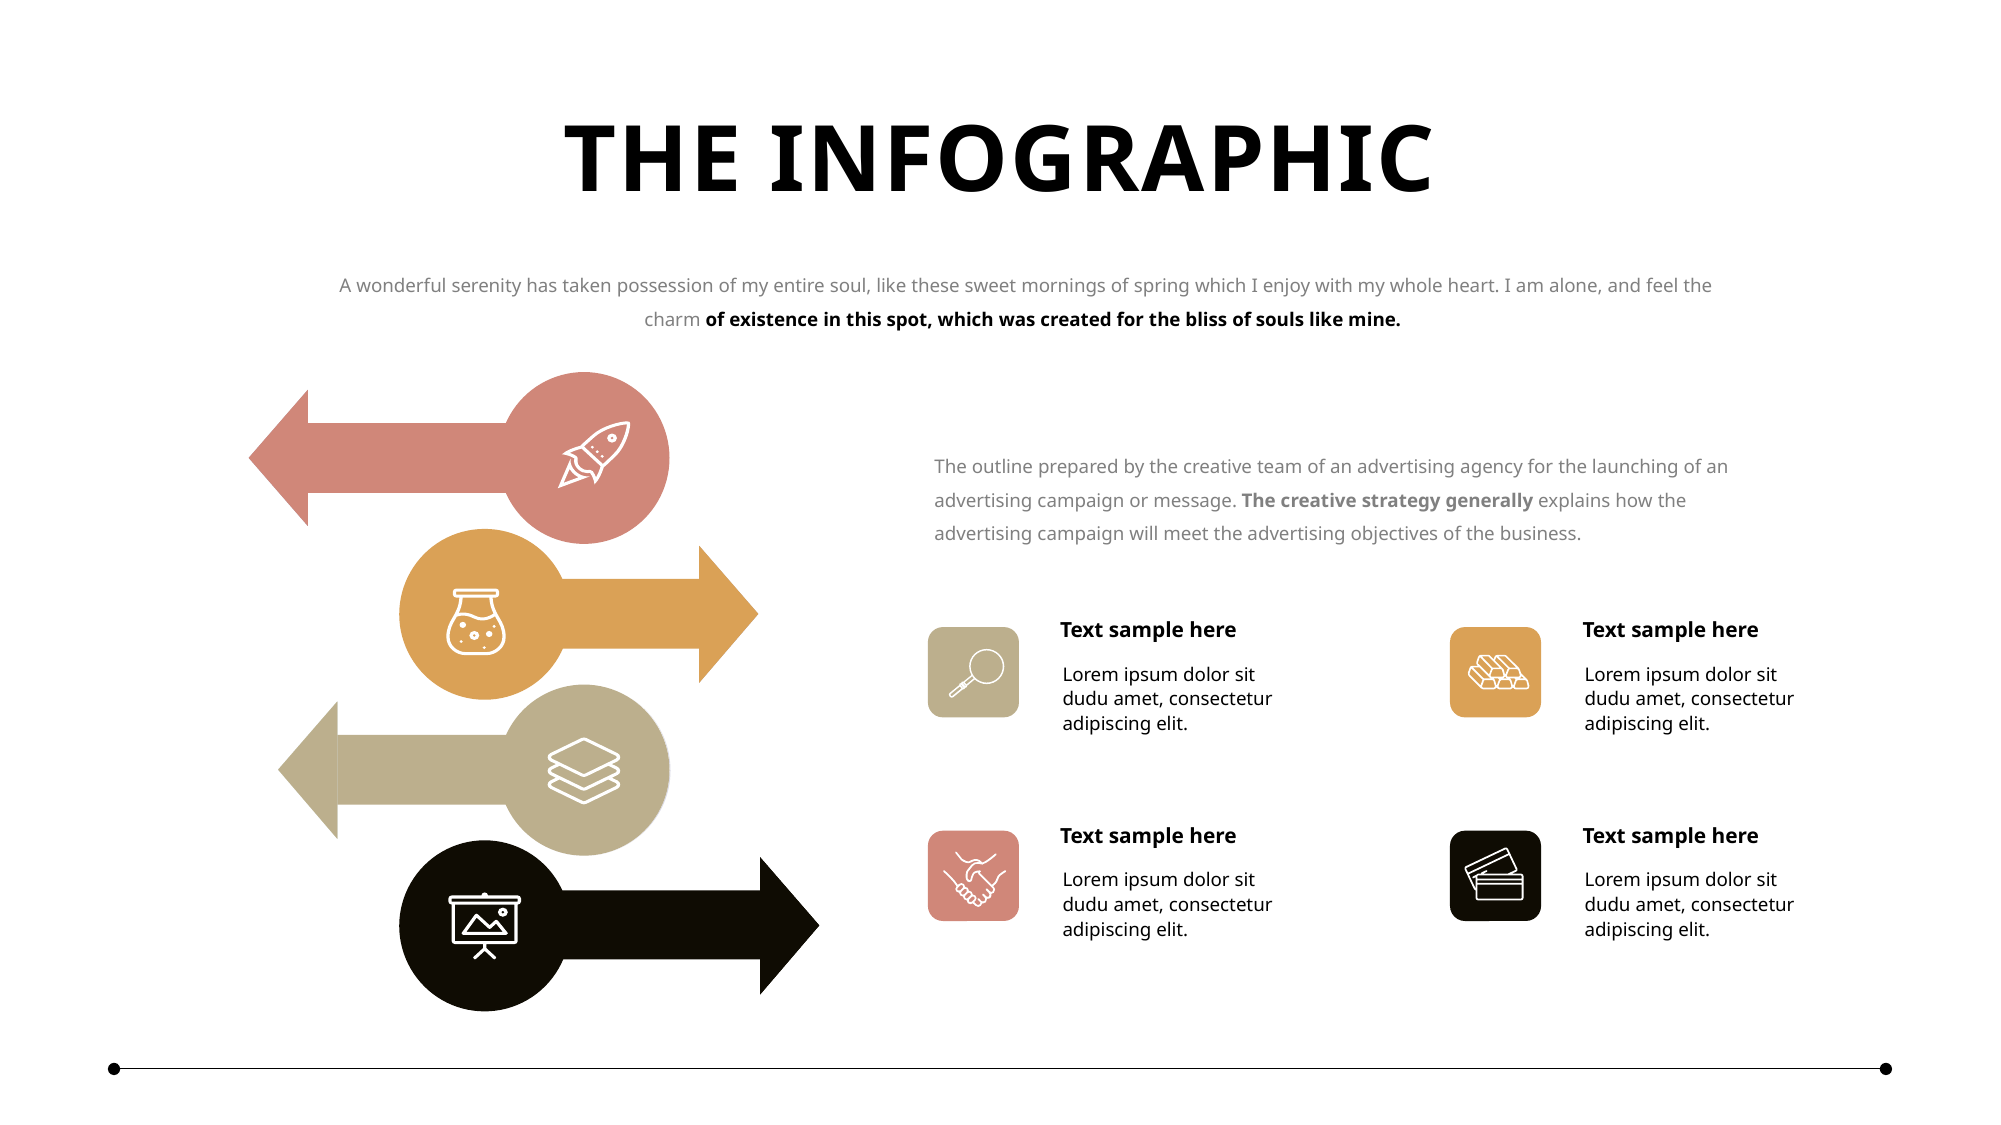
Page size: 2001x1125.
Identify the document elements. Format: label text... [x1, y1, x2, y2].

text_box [1567, 815, 1932, 941]
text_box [399, 840, 820, 1012]
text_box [1045, 815, 1410, 941]
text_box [1449, 830, 1542, 921]
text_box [927, 627, 1019, 718]
text_box A wonderful serenity has taken possession of my entire soul, like these sweet mornings of spring which I enjoy with my whole heart. I am alone, and feel the charm of existence in this spot, which was created for the bliss of souls like mine. [314, 255, 1736, 338]
text_box The outline prepared by the creative team of an advertising agency for the launching of an advertising campaign or message. The creative strategy generally explains how the advertising campaign will meet the advertising objectives of the business. [919, 435, 1769, 552]
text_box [1567, 609, 1932, 743]
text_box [1045, 609, 1410, 743]
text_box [399, 528, 759, 700]
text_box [1449, 627, 1542, 718]
text_box THE INFOGRAPHIC [548, 92, 1452, 217]
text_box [278, 684, 670, 856]
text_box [927, 830, 1019, 921]
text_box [248, 372, 670, 544]
